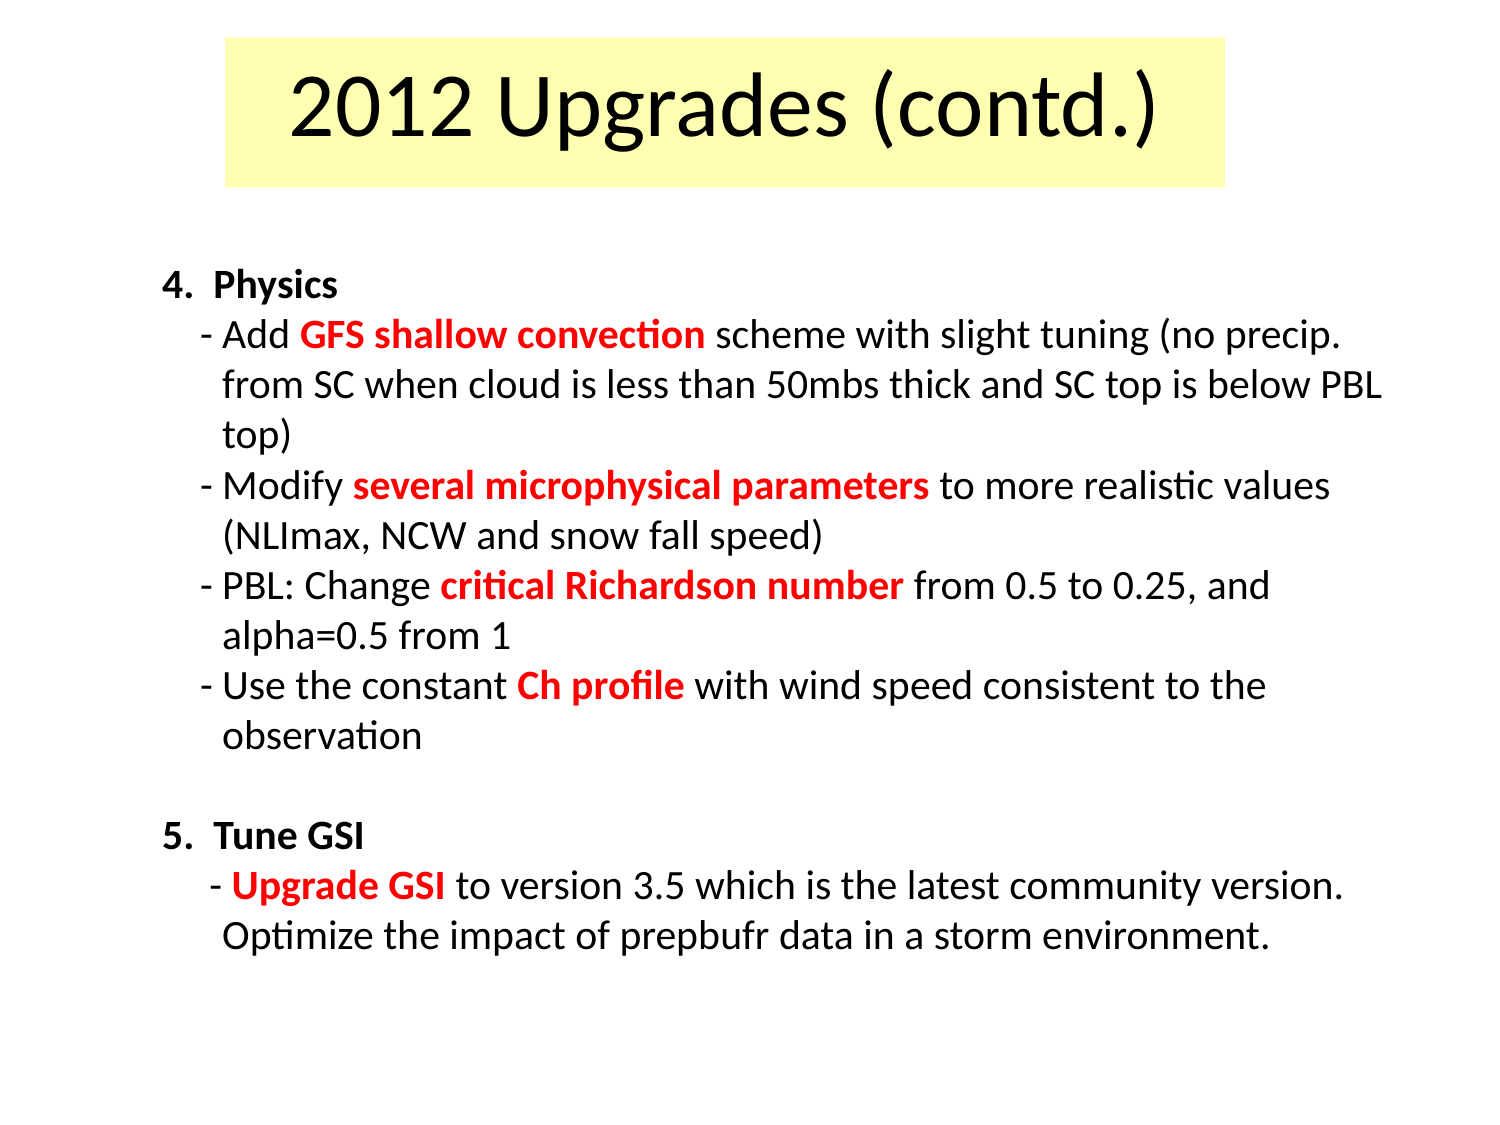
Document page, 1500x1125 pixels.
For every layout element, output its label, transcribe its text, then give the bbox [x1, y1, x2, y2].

text_box 4. Physics - Add GFS shallow convection scheme with slight tuning (no precip. from SC when cloud is less than 50mbs thick and SC top is below PBL top) - Modify several microphysical parameters to more realistic values (NLImax, NCW and snow fall speed) - PBL: Change critical Richardson number from 0.5 to 0.25, and alpha=0.5 from 1 - Use the constant Ch profile with wind speed consistent to the observation 5. Tune GSI - Upgrade GSI to version 3.5 which is the latest community version. Optimize the impact of prepbufr data in a storm environment. [147, 249, 1425, 965]
text_box 2012 Upgrades (contd.) [225, 37, 1225, 188]
